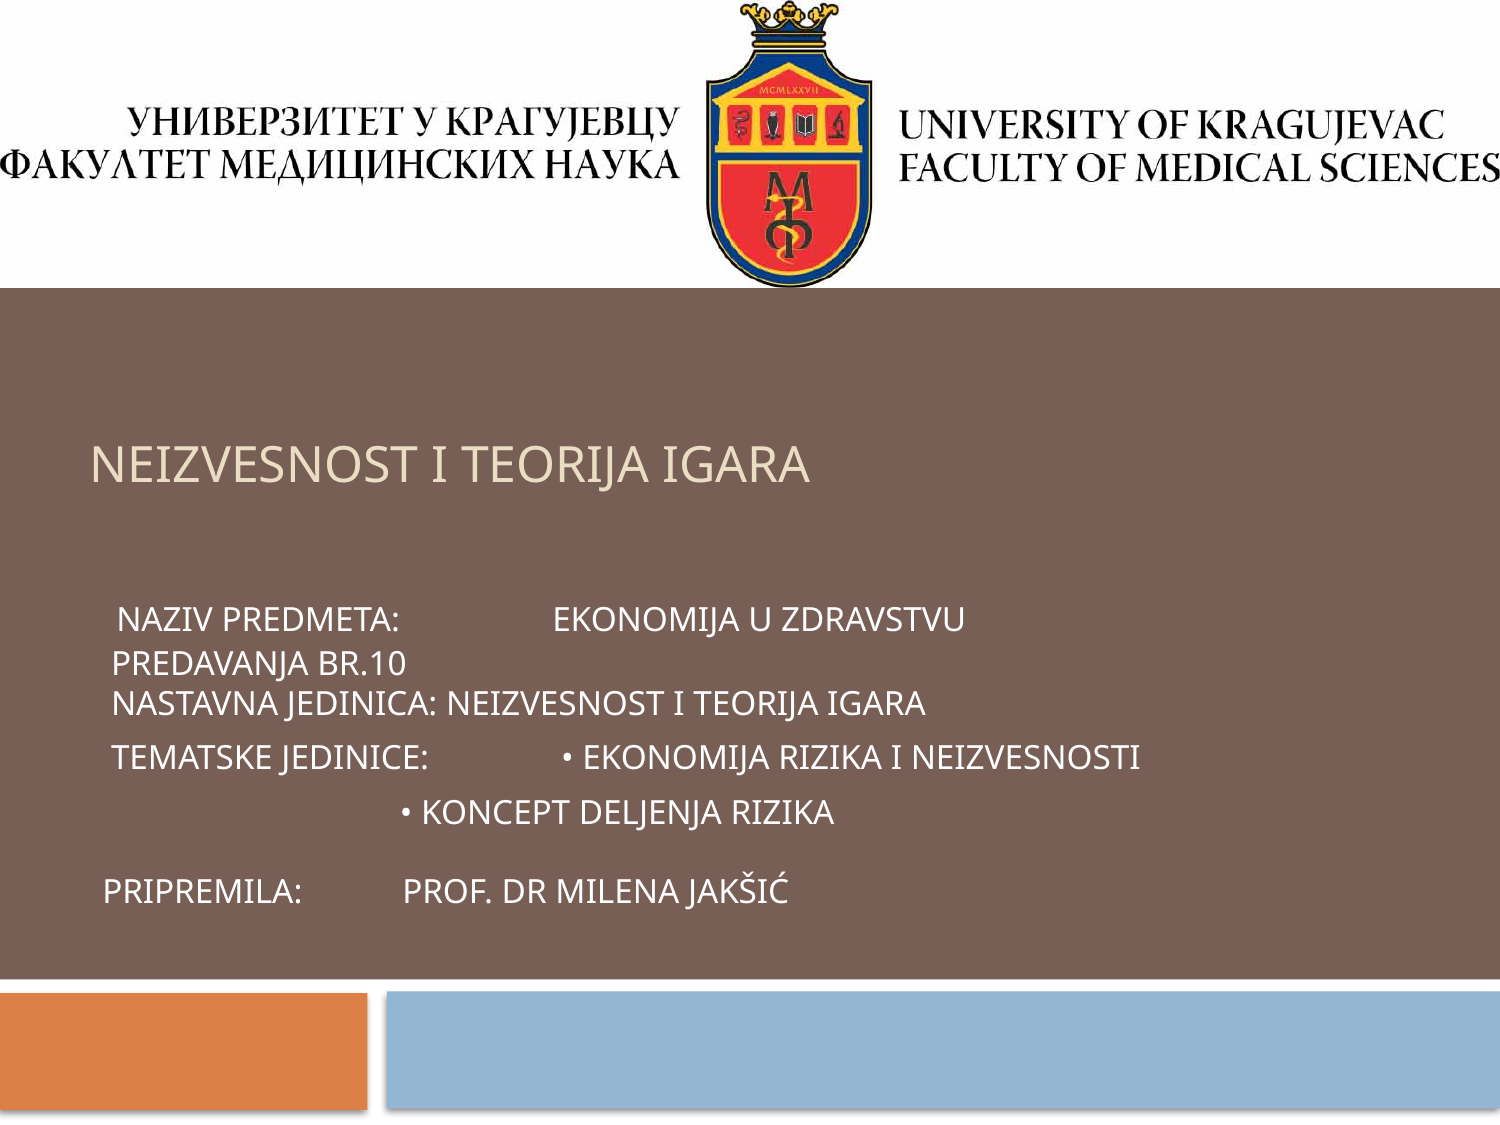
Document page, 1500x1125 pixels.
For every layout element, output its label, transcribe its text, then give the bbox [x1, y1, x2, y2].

subtitle NAZIV PREDMETA: EKONOMIJA U ZDRAVSTVU PREDAVANJA BR.10 NASTAVNA JEDINICA: NEIZVESNOST I TEORIJA IGARA TEMATSKE JEDINICE: • EKONOMIJA RIZIKA I NEIZVESNOSTI • KONCEPT DELJENJA RIZIKA PRIPREMILA: PROF. DR MILENA JAKŠIĆ [87, 549, 1402, 938]
picture [0, 0, 1500, 288]
title NEIZVESNOST I TEORIJA IGARA [75, 412, 1463, 500]
text_box [399, 1085, 1500, 1125]
